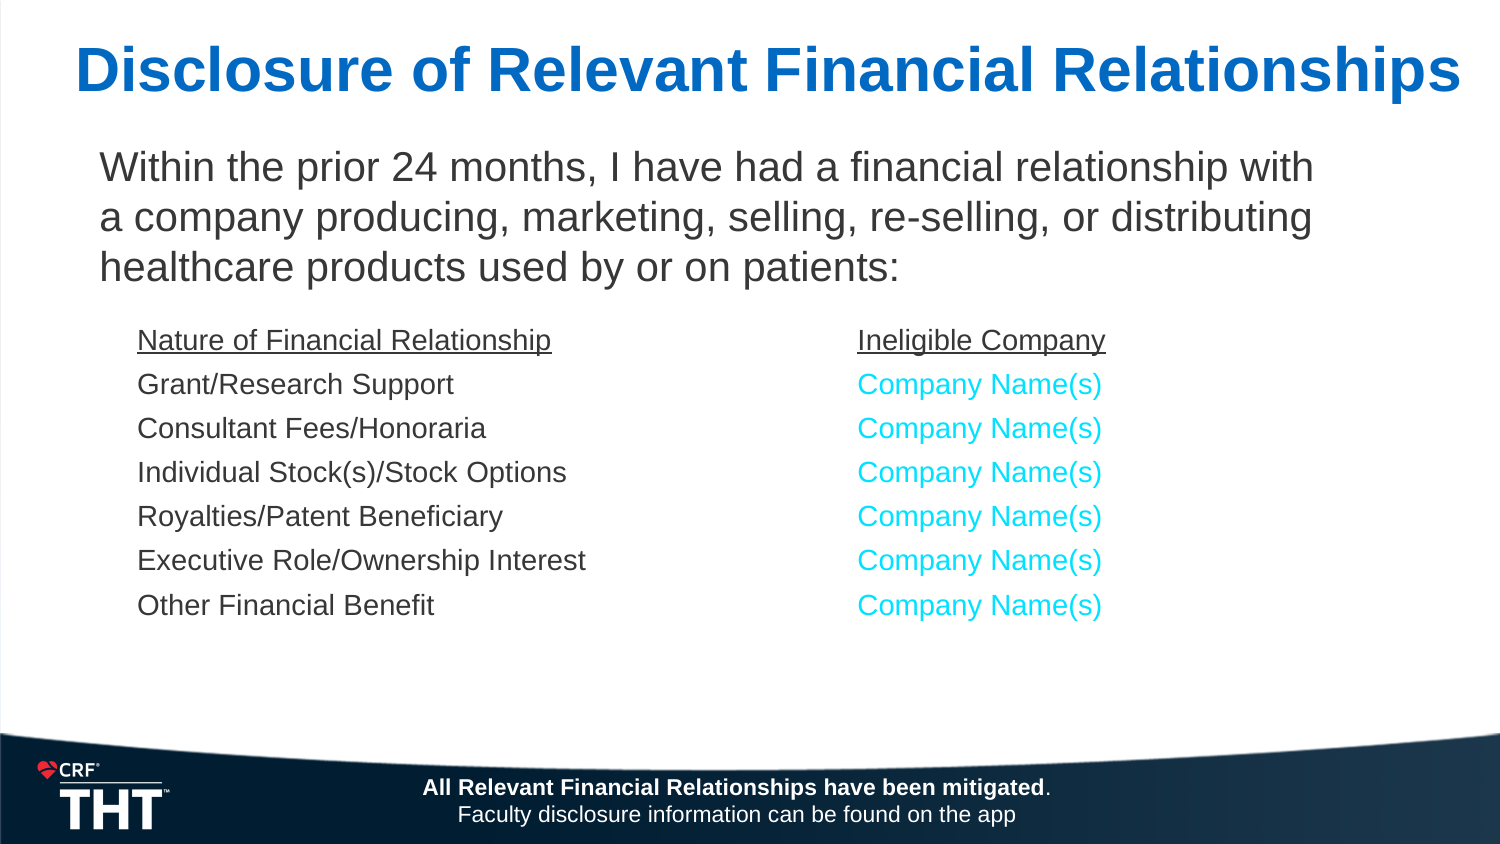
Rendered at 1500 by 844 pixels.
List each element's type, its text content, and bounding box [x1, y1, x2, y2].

table_cell Grant/Research Support [126, 363, 846, 407]
table_cell Royalties/Patent Beneficiary [126, 495, 846, 539]
table_cell Company Name(s) [846, 495, 1348, 539]
picture [0, 0, 1500, 844]
list Within the prior 24 months, I have had a financial relationship with a company producing, marketing, selling, re-selling, or distributing healthcare products used by or on patients: [84, 132, 1438, 296]
table_cell Company Name(s) [846, 451, 1348, 495]
table_cell Company Name(s) [846, 363, 1348, 407]
table_cell Company Name(s) [846, 539, 1348, 583]
table_header Ineligible Company [846, 318, 1348, 363]
table_cell Consultant Fees/Honoraria [126, 407, 846, 451]
table_header Nature of Financial Relationship [126, 318, 846, 363]
text_box All Relevant Financial Relationships have been mitigated. Faculty disclosure information can be found on the app [407, 764, 1067, 835]
table_cell Company Name(s) [846, 407, 1348, 451]
text_box Disclosure of Relevant Financial Relationships [55, 21, 1484, 92]
table_cell Other Financial Benefit [126, 583, 846, 627]
table_cell Company Name(s) [846, 583, 1348, 627]
table_cell Individual Stock(s)/Stock Options [126, 451, 846, 495]
table_cell Executive Role/Ownership Interest [126, 539, 846, 583]
